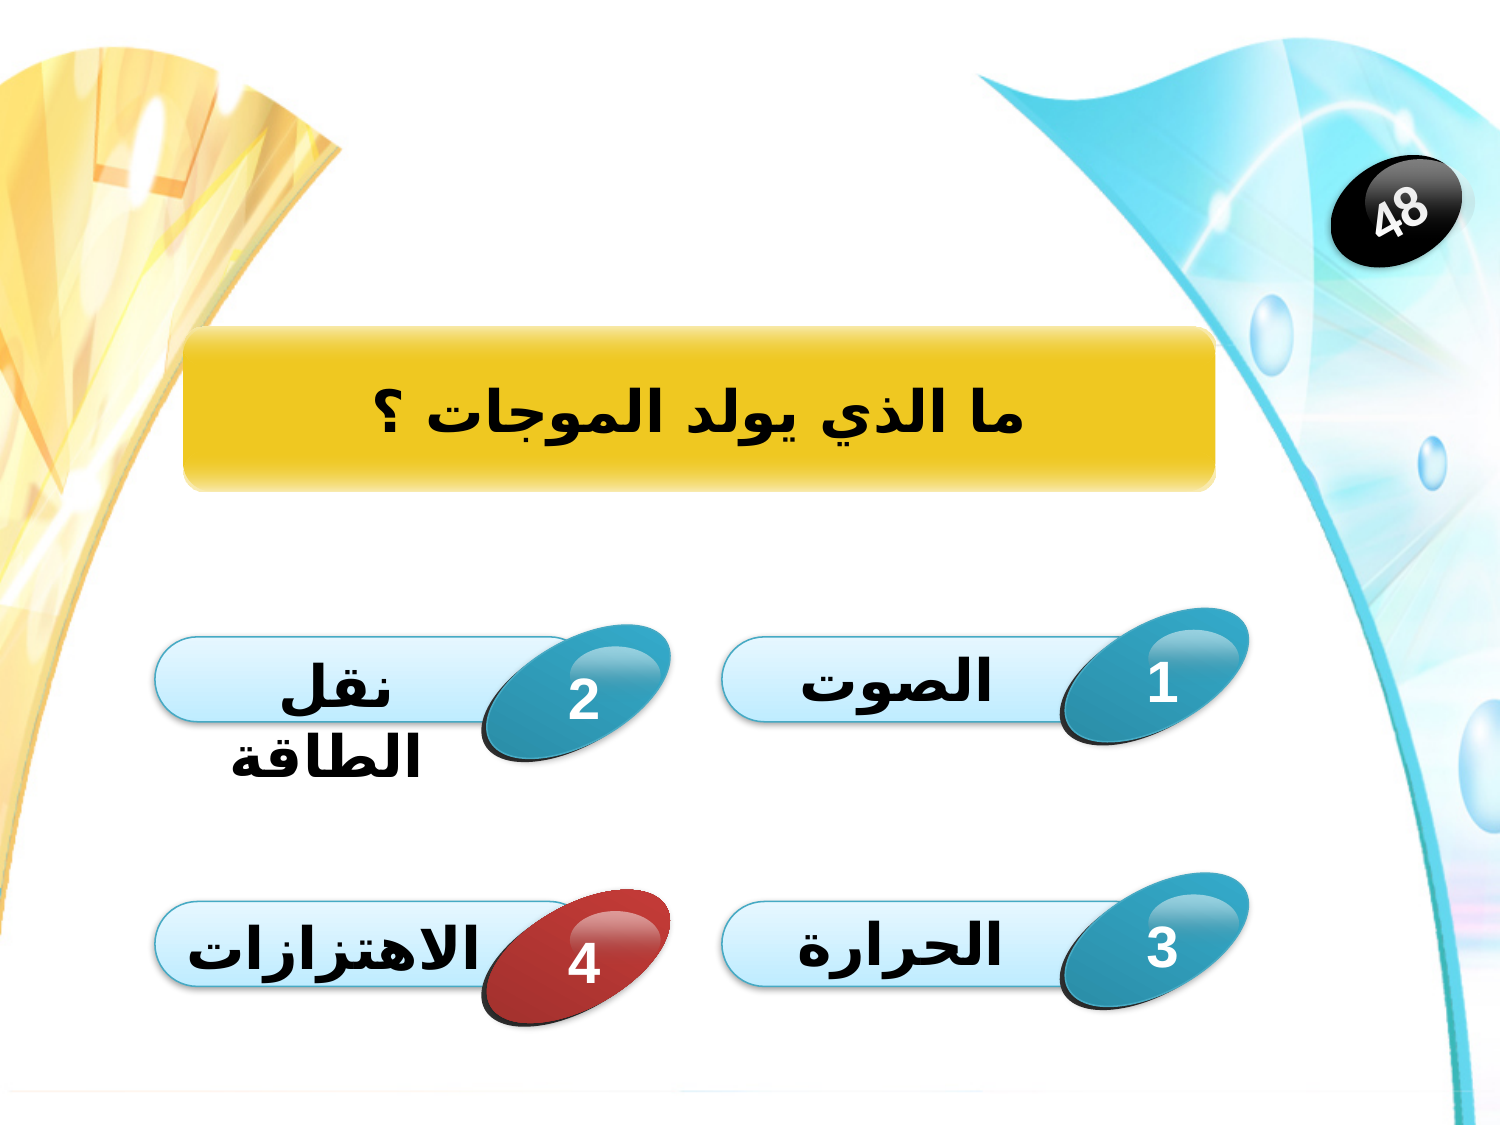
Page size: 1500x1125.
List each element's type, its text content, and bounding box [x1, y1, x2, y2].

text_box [691, 888, 1259, 995]
text_box 48 [1330, 178, 1418, 268]
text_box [154, 636, 680, 747]
picture [0, 0, 1500, 1125]
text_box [182, 325, 1216, 492]
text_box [135, 901, 680, 1012]
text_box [721, 623, 1259, 731]
